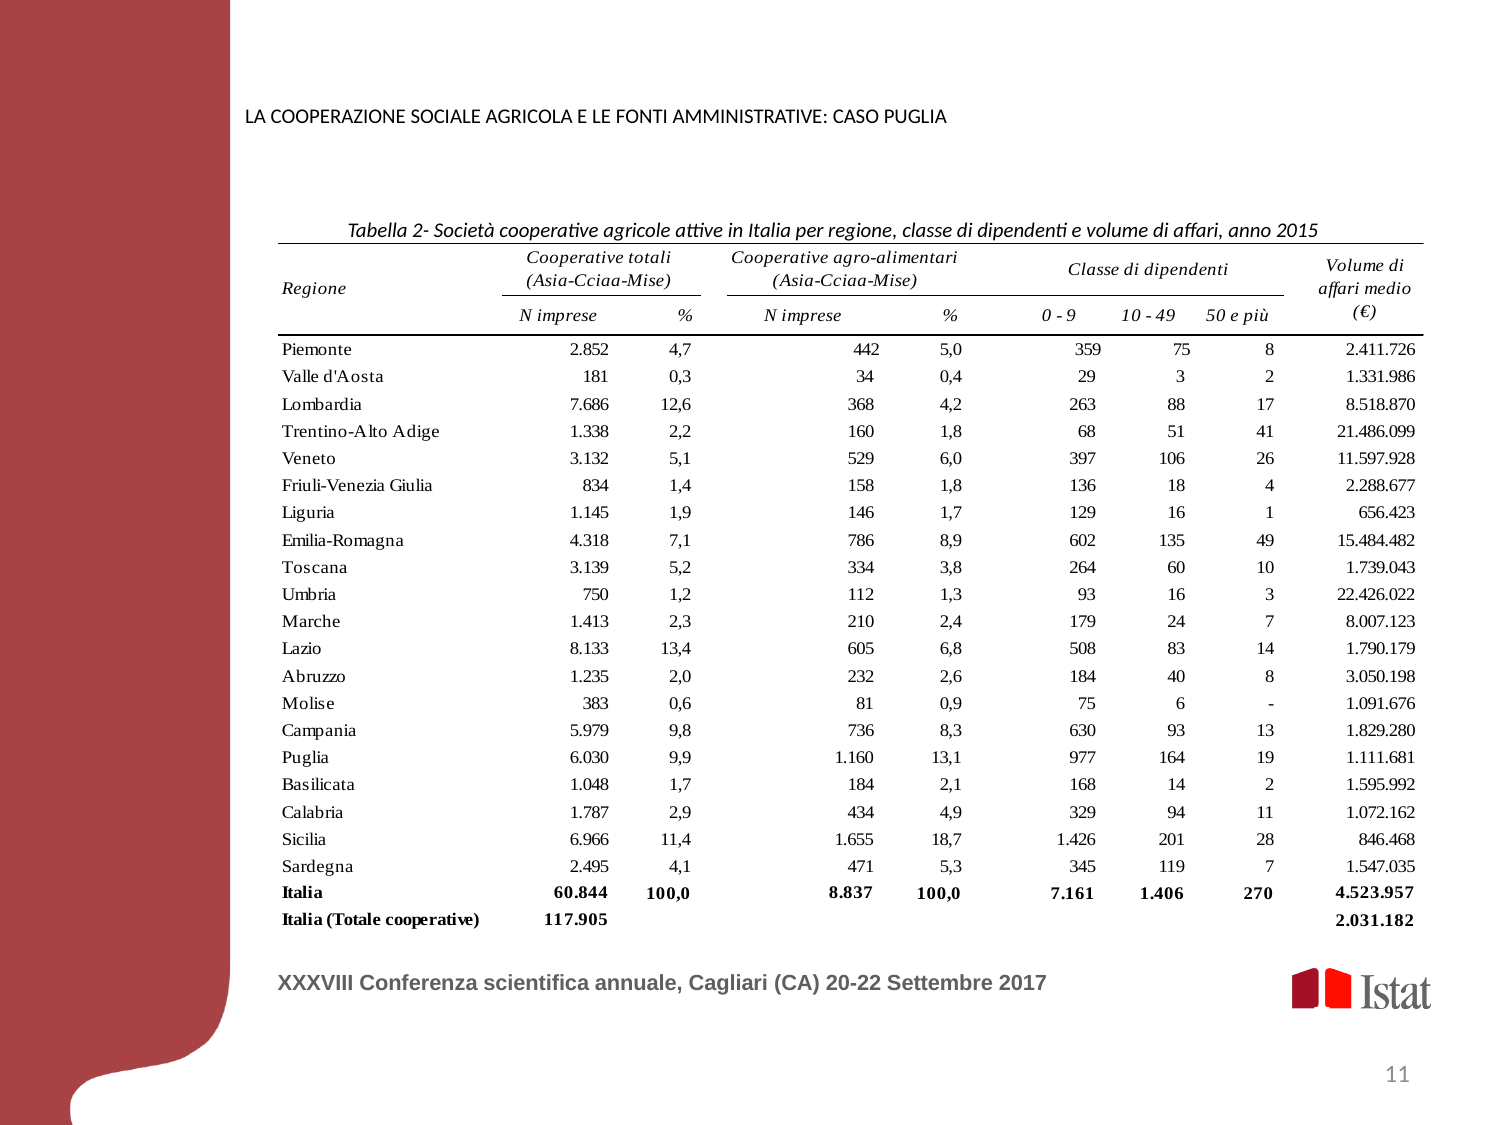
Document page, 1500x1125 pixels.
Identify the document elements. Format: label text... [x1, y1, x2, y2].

picture [1292, 968, 1431, 1009]
text_box XXXVIII Conferenza scientifica annuale, Cagliari (CA) 20-22 Settembre 2017 [277, 968, 1058, 995]
picture [277, 242, 1426, 935]
title LA COOPERAZIONE SOCIALE AGRICOLA E LE FONTI AMMINISTRATIVE: CASO PUGLIA [235, 45, 1317, 185]
slide_number 11 [1074, 1042, 1425, 1103]
list Tabella 2- Società cooperative agricole attive in Italia per regione, classe di dipendenti e volume di affari, anno 2015 [235, 191, 1431, 935]
picture [0, 0, 231, 1125]
